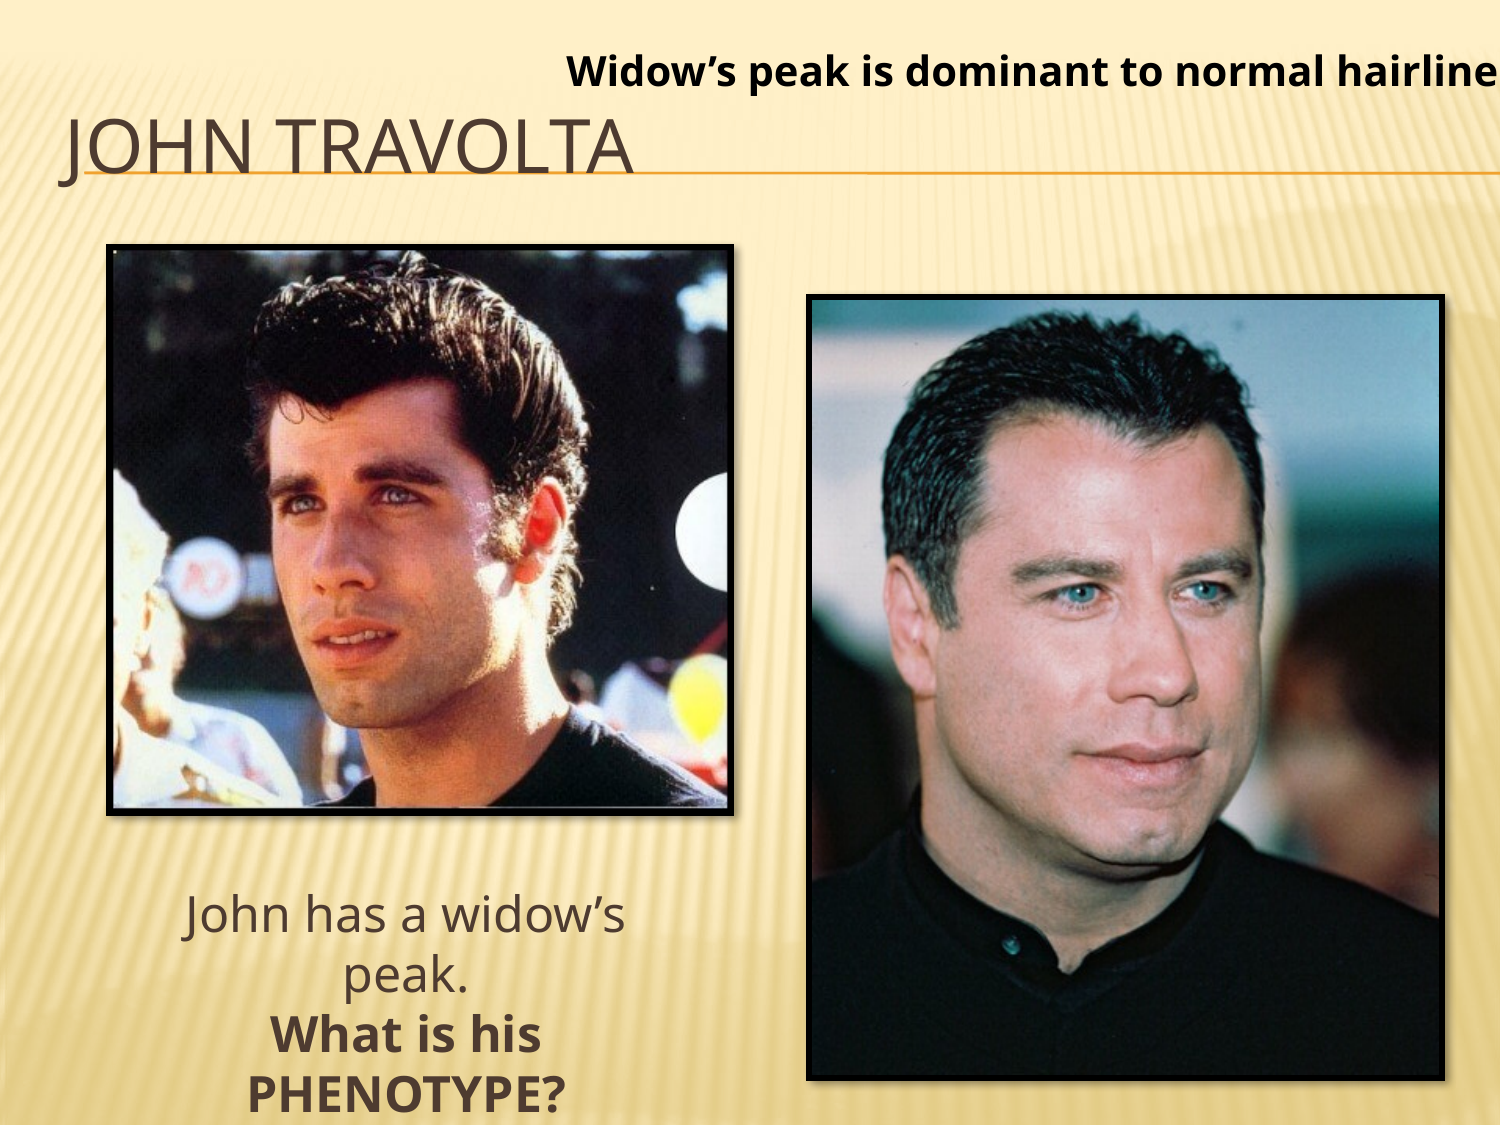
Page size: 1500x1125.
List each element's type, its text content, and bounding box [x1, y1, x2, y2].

title John Travolta [50, 75, 1475, 213]
text_box Widow’s peak is dominant to normal hairline. [551, 37, 1500, 103]
text_box John has a widow’s peak. What is his PHENOTYPE? What is his GENOTYPE? [112, 874, 700, 1125]
picture [812, 299, 1440, 1076]
picture [112, 249, 729, 810]
